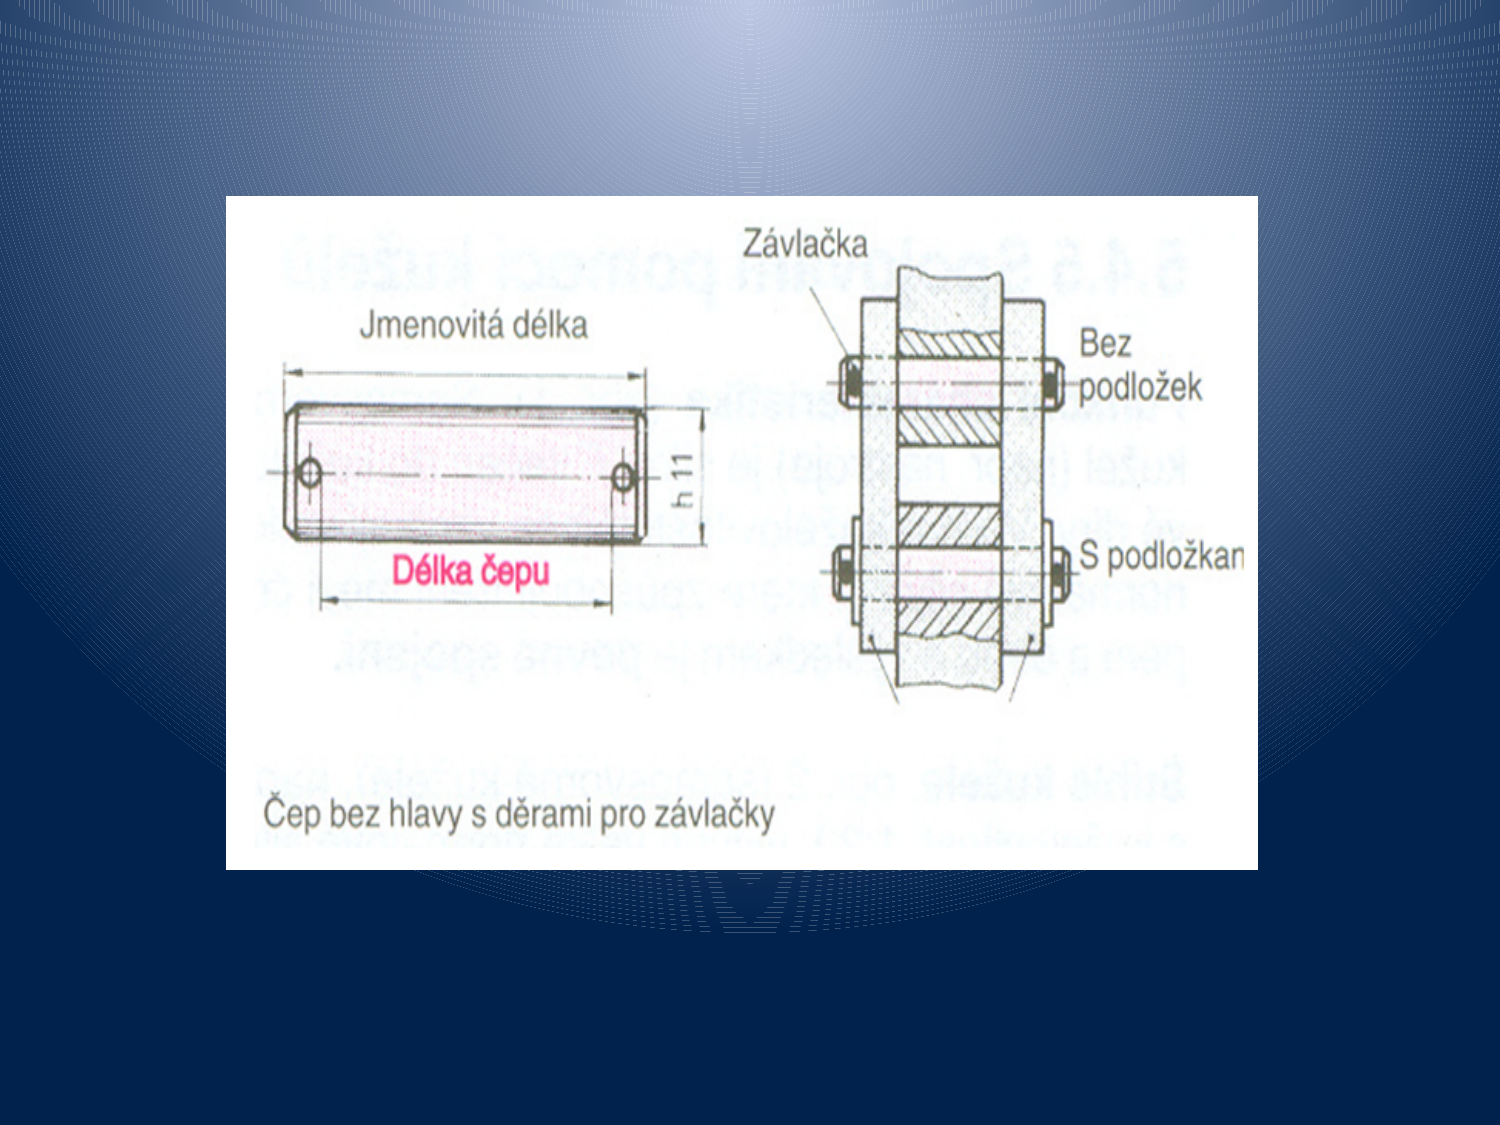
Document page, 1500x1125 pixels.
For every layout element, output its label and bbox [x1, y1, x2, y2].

picture [226, 196, 1259, 870]
